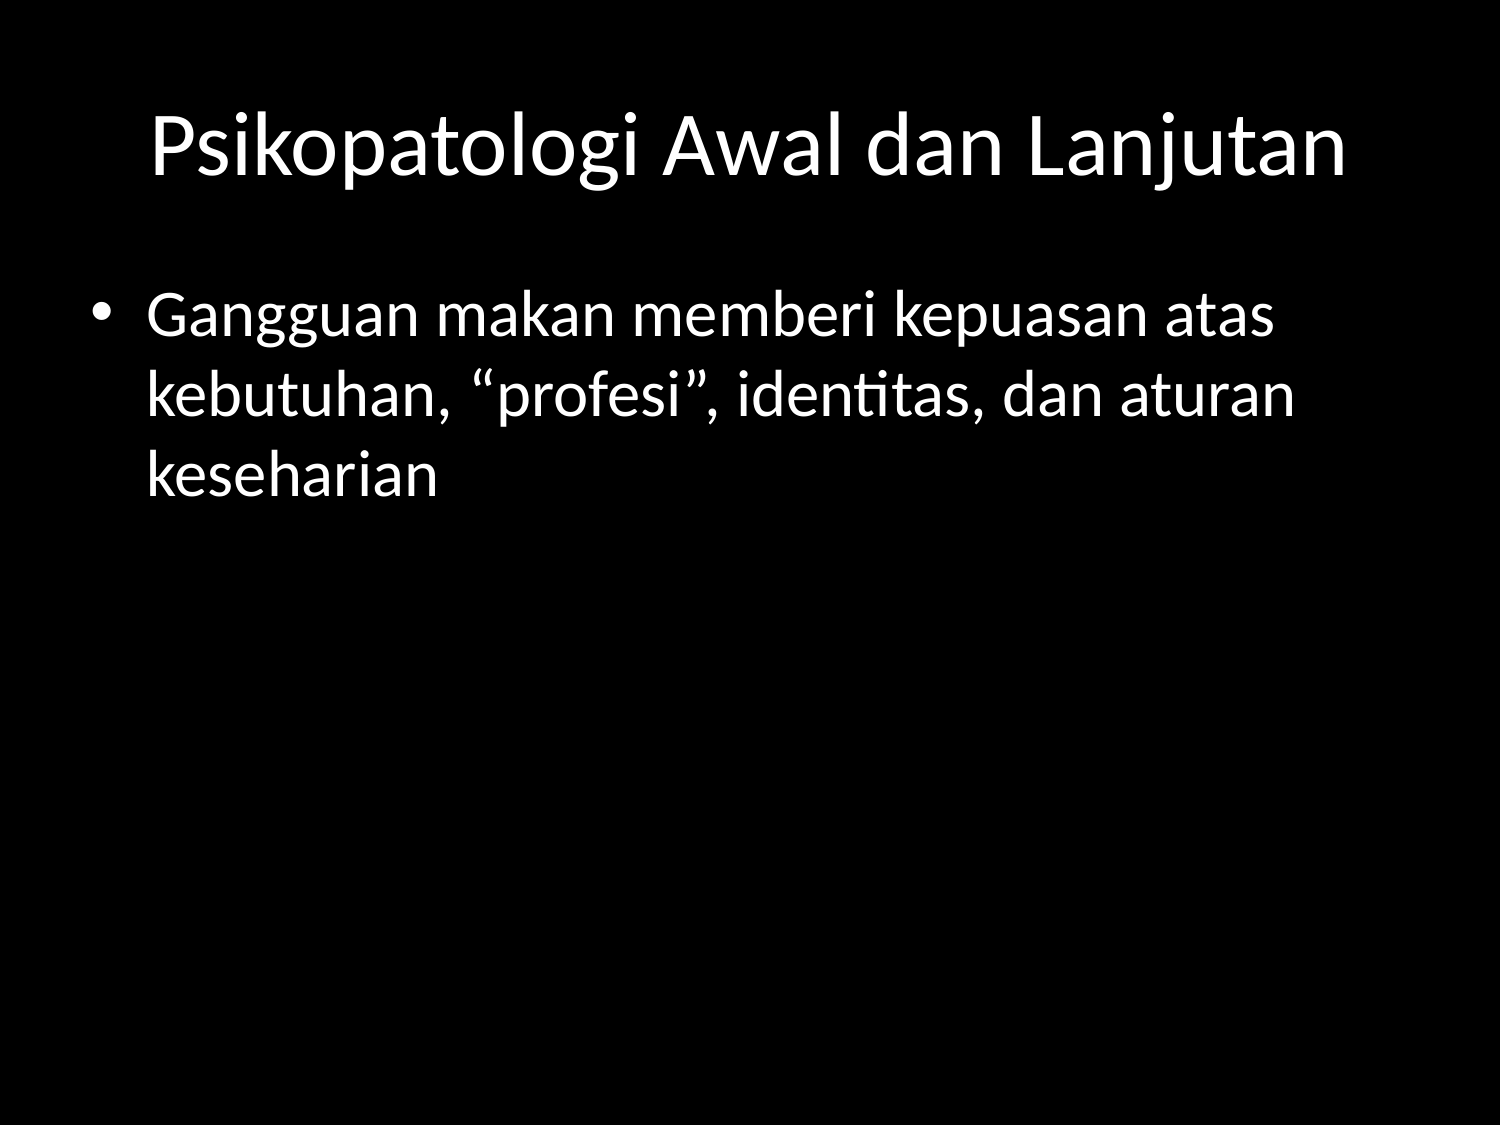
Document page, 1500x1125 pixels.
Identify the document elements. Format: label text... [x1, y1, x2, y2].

title Psikopatologi Awal dan Lanjutan [75, 45, 1425, 233]
list Gangguan makan memberi kepuasan atas kebutuhan, “profesi”, identitas, dan aturan keseharian [75, 262, 1425, 1005]
